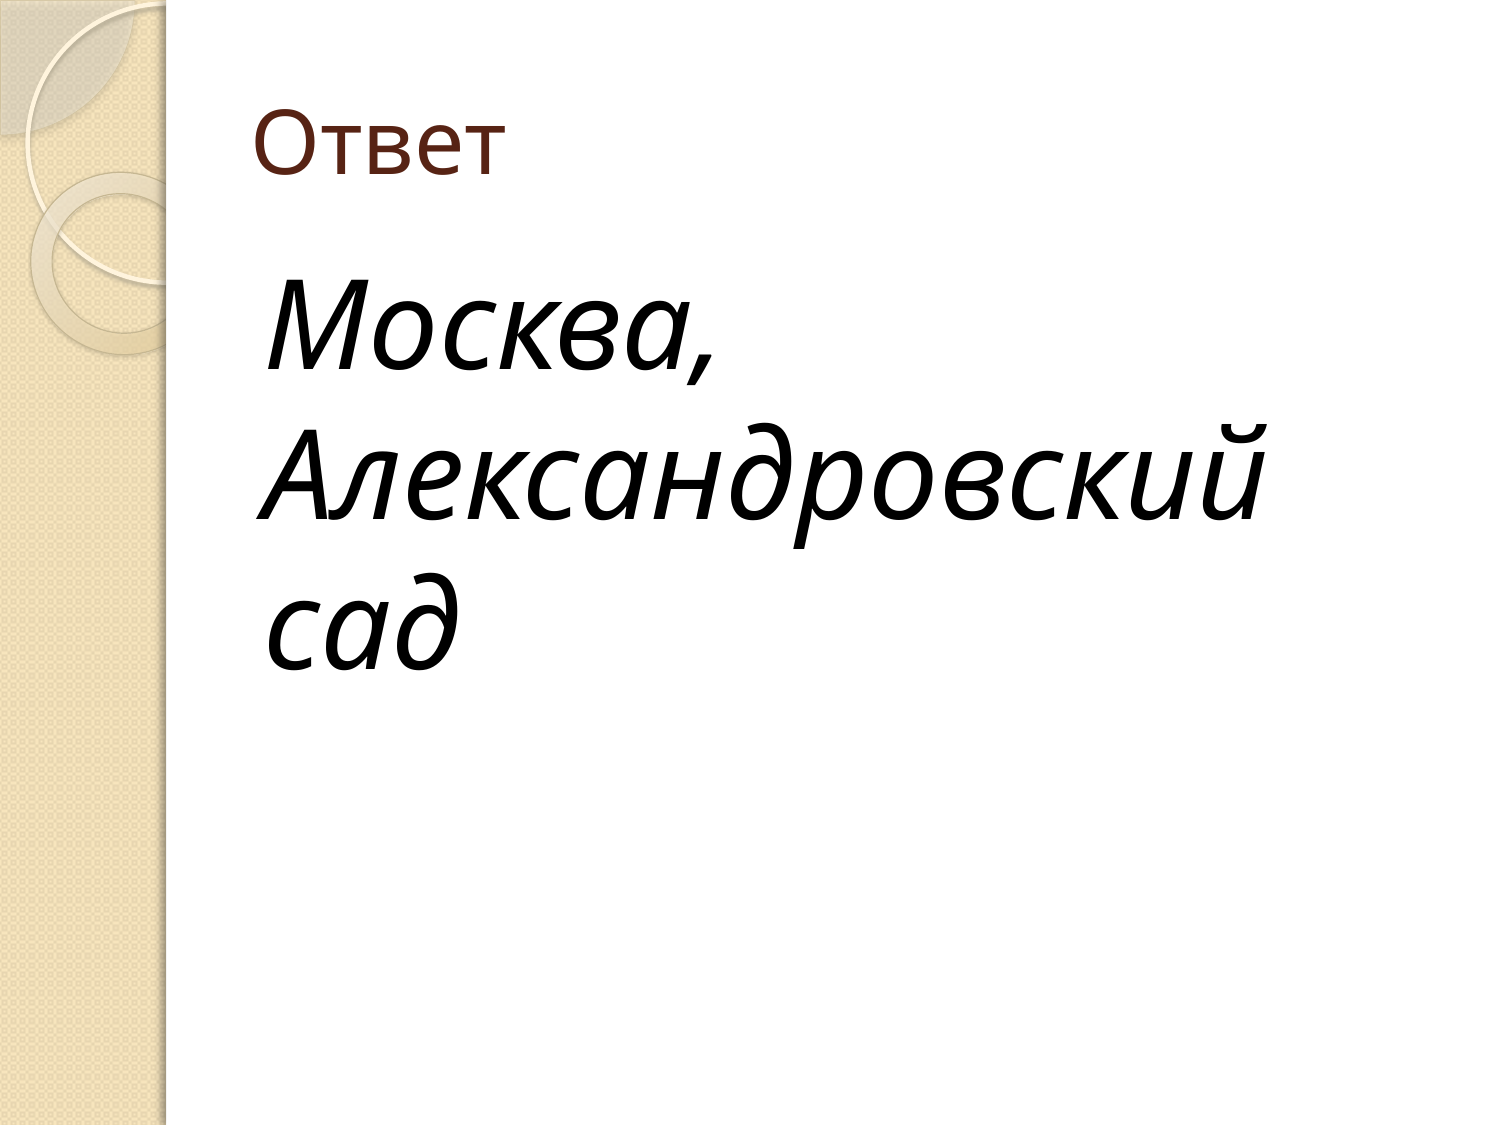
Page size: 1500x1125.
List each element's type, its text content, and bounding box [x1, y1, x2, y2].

title Ответ [235, 45, 1466, 233]
list Москва, Александровский сад [235, 237, 1466, 1025]
